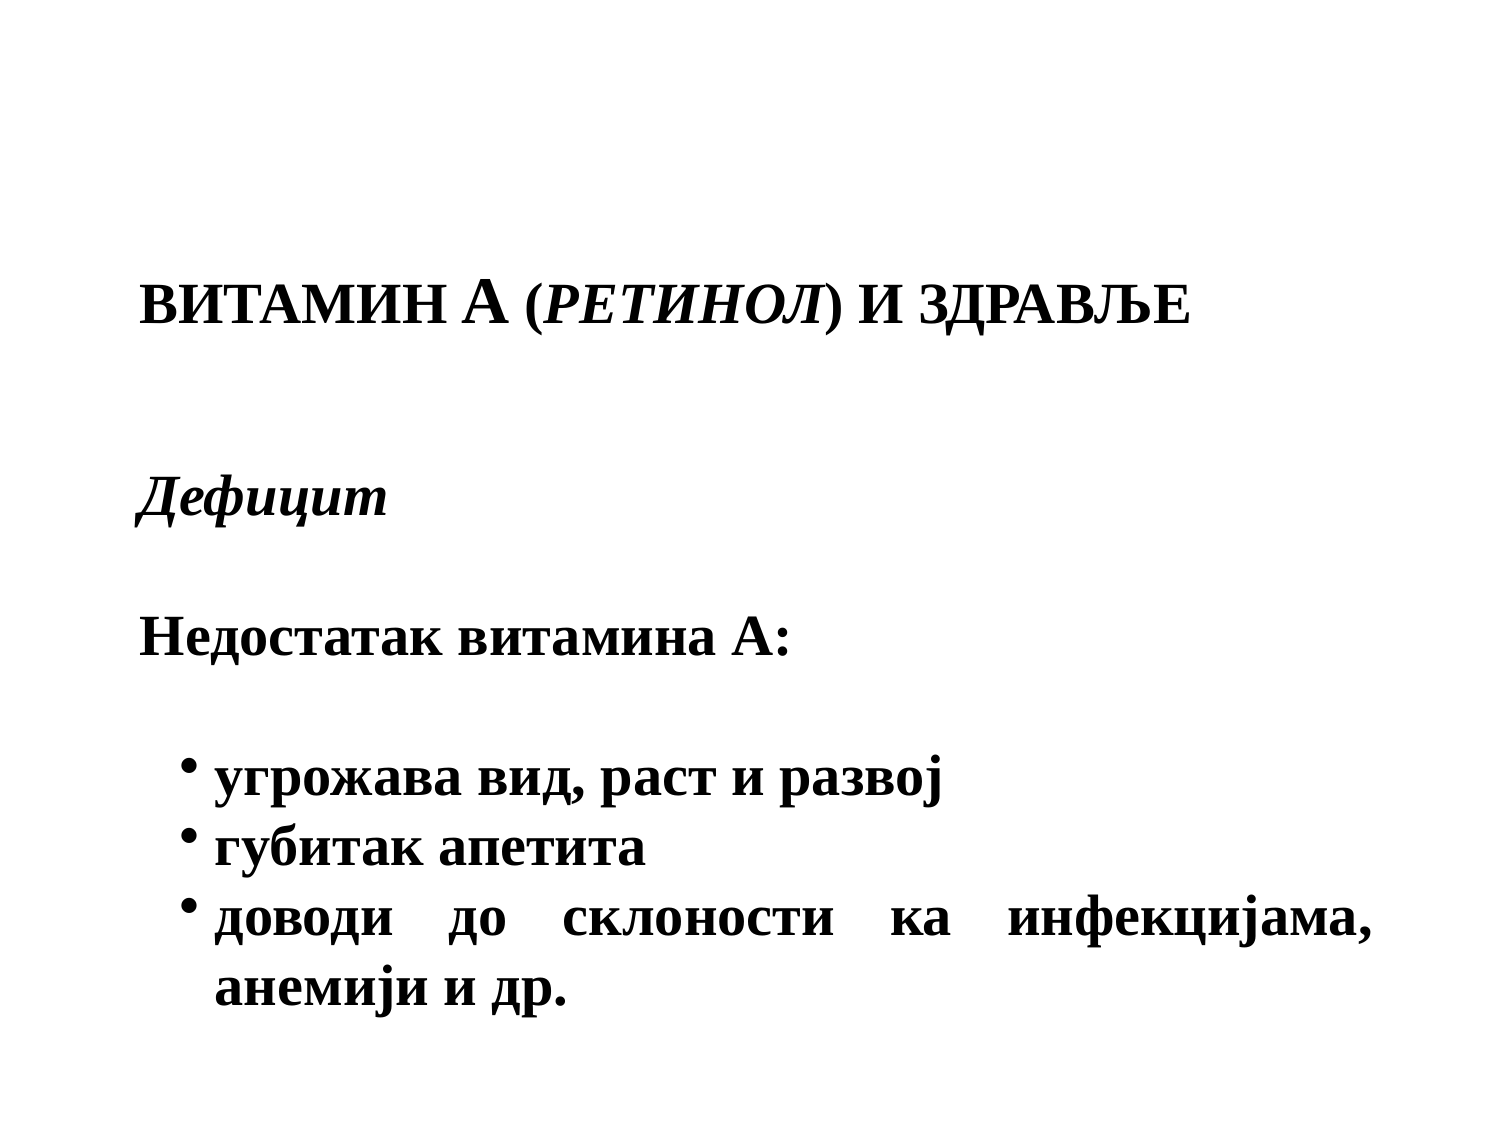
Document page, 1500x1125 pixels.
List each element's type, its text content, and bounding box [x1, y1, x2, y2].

text_box ВИТАМИН А (РЕТИНОЛ) И ЗДРАВЉЕ Дефицит Недостатак витамина А: угрожава вид, раст и развој губитак апетита доводи до склоности ка инфекцијама, анемији и др. [124, 249, 1388, 1025]
